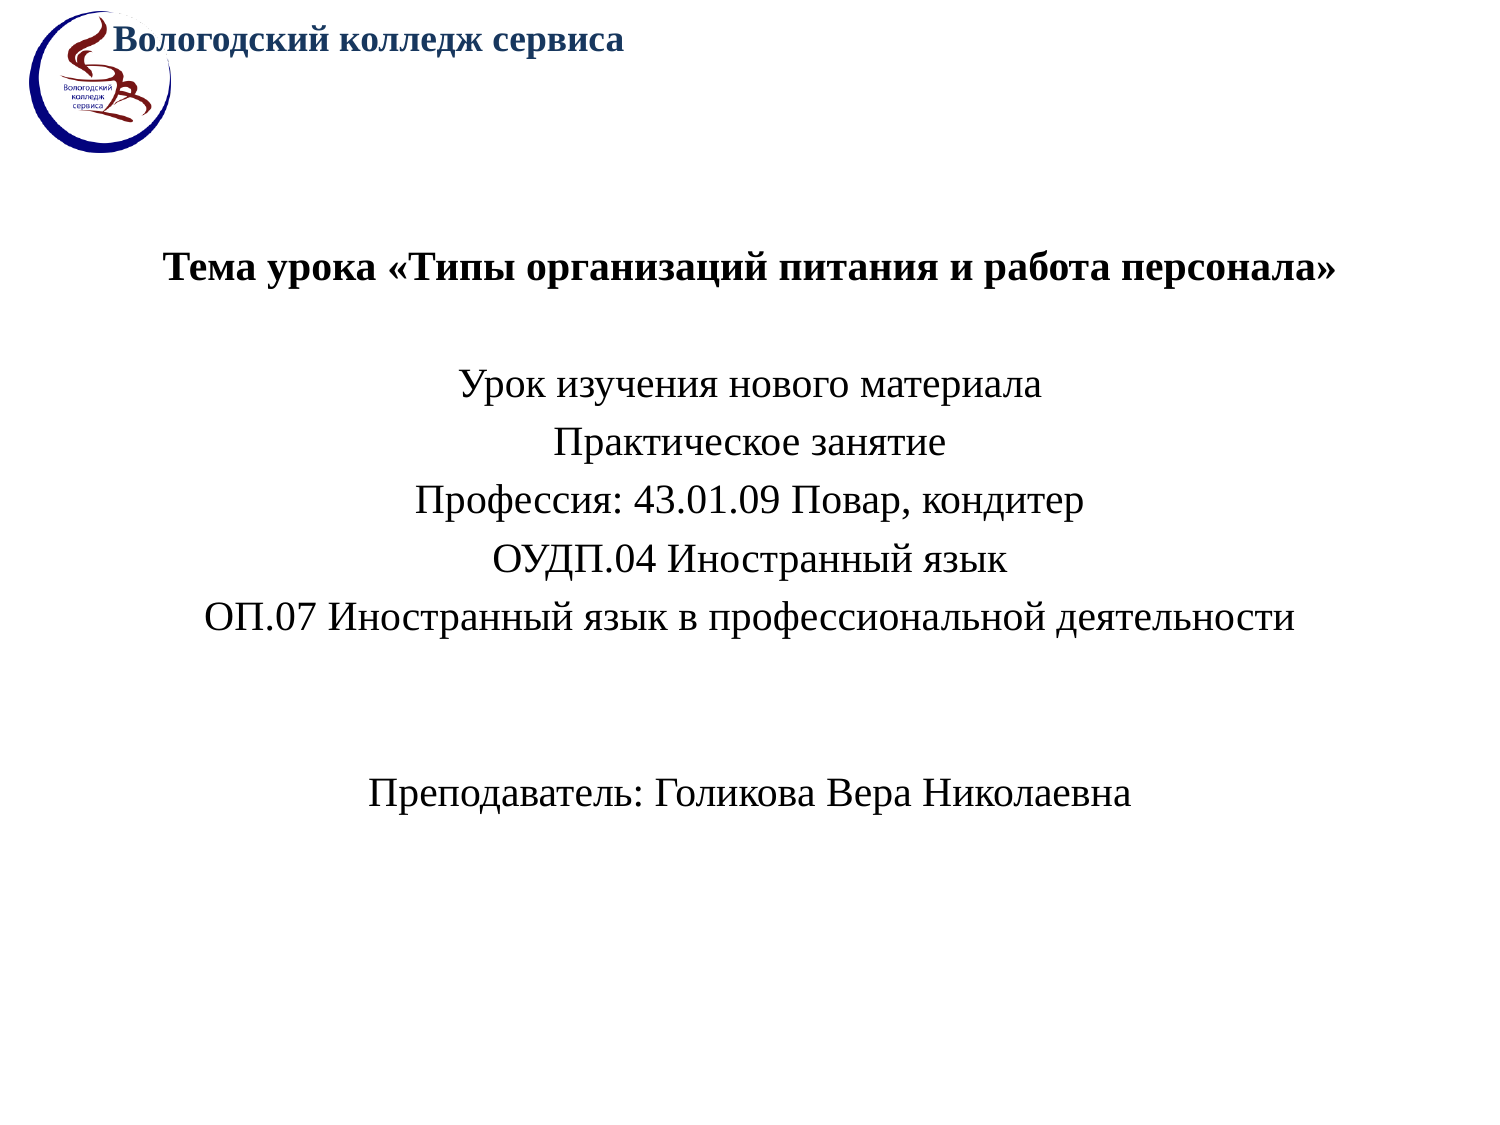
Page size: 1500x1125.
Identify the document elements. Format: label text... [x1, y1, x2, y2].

text_box Вологодский колледж сервиса [98, 6, 640, 67]
list Тема урока «Типы организаций питания и работа персонала» Урок изучения нового материала Практическое занятие Профессия: 43.01.09 Повар, кондитер ОУДП.04 Иностранный язык ОП.07 Иностранный язык в профессиональной деятельности Преподаватель: Голикова Вера Николаевна [75, 172, 1425, 1005]
picture [29, 11, 171, 153]
